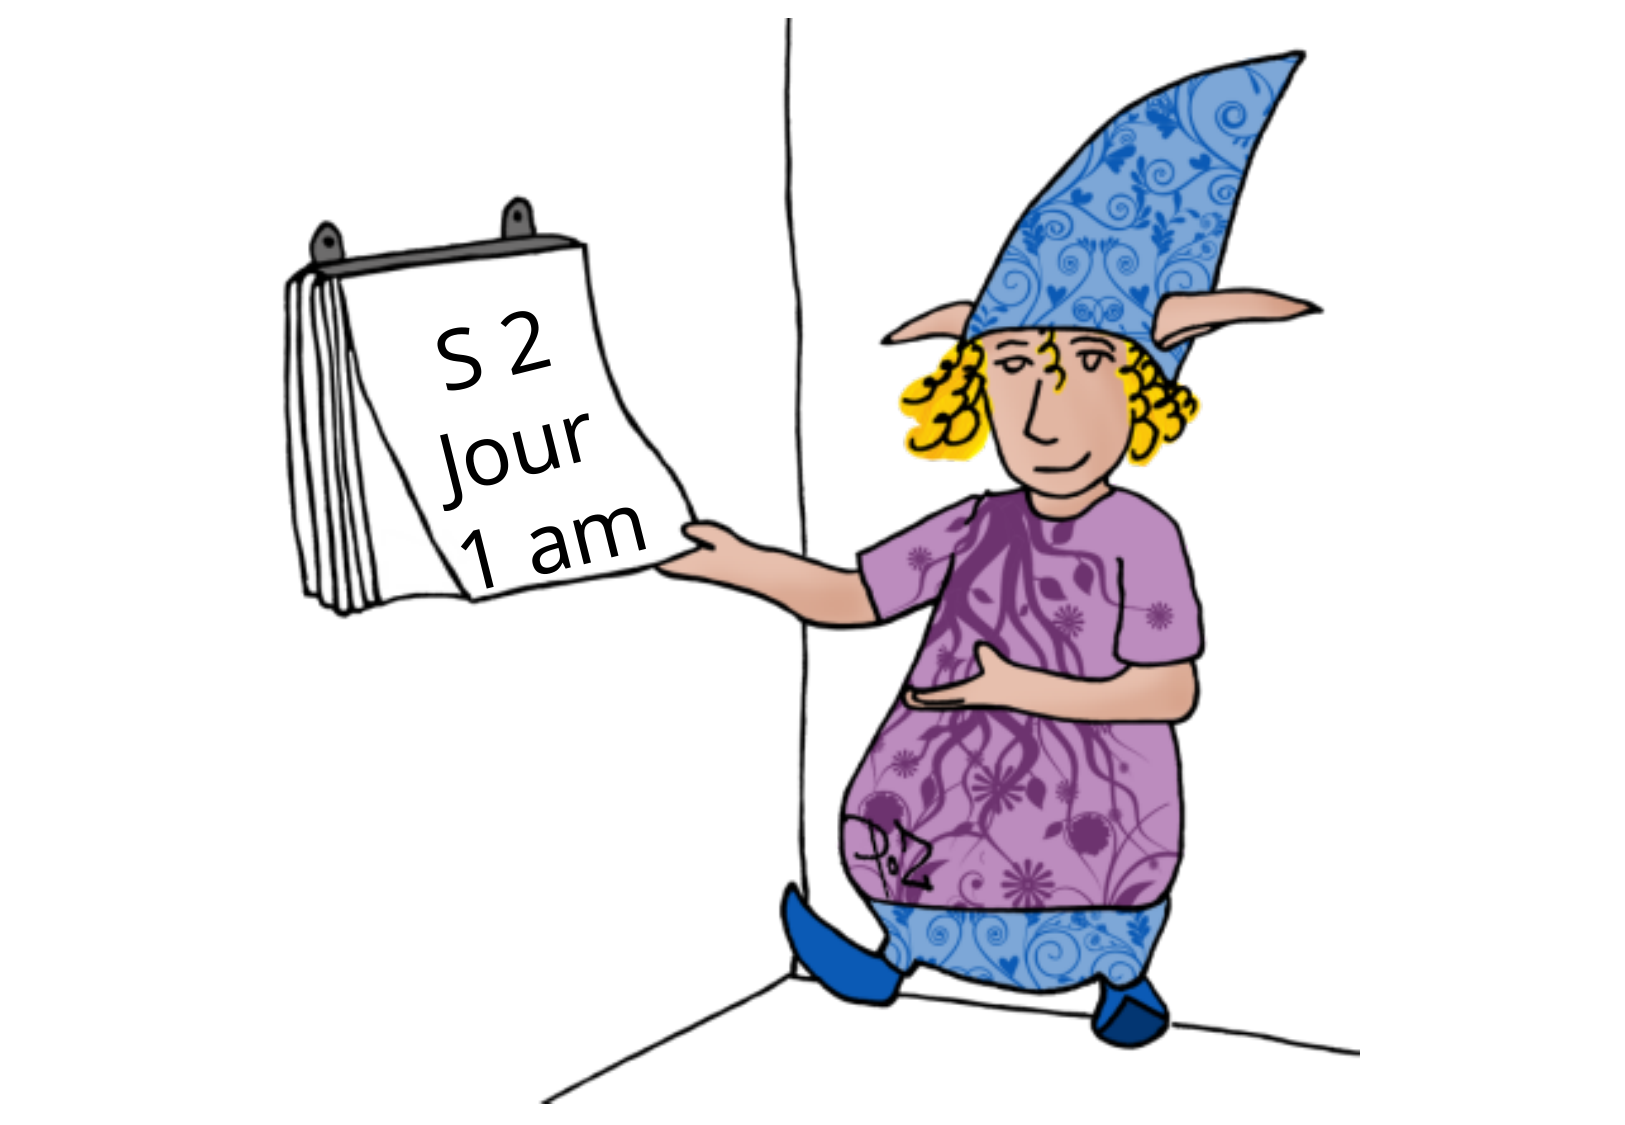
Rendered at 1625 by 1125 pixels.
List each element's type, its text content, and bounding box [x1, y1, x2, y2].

text_box S 2 Jour 1 am [330, 254, 702, 634]
picture [264, 18, 1360, 1104]
